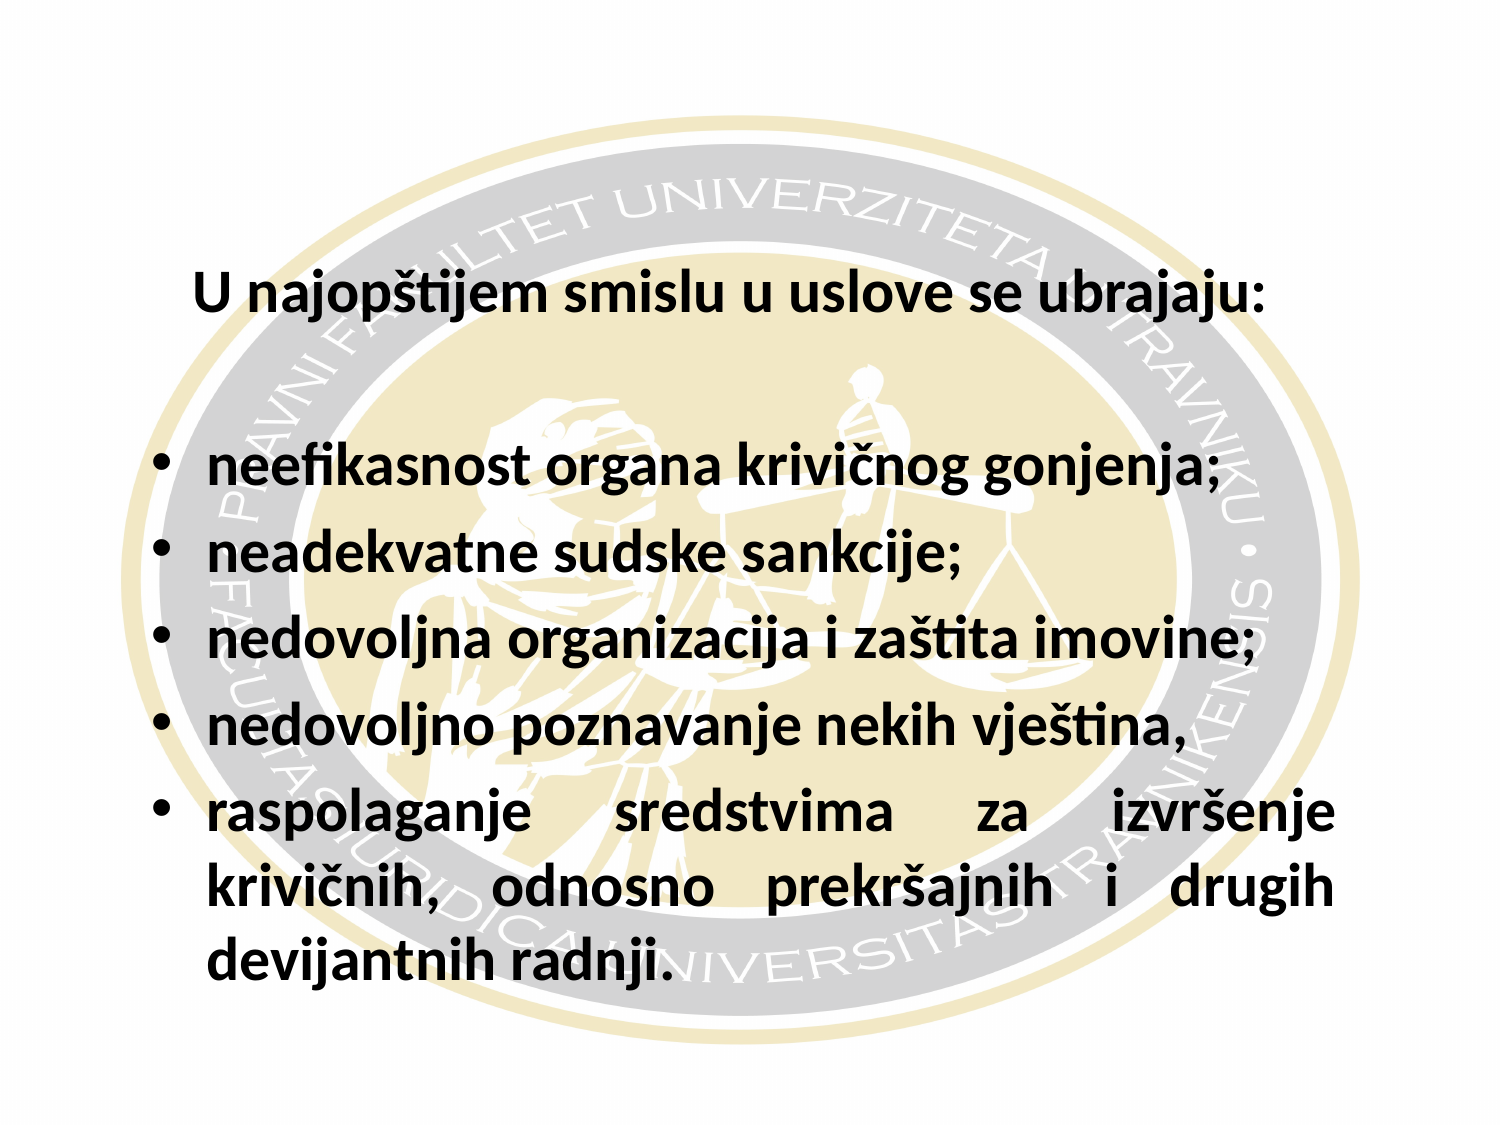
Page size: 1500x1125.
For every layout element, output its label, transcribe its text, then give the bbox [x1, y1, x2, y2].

list U najopštijem smislu u uslove se ubrajaju: neefikasnost organa krivičnog gonjenja; neadekvatne sudske sankcije; nedovoljna organizacija i zaštita imovine; nedovoljno poznavanje nekih vještina, raspolaganje sredstvima za izvršenje krivičnih, odnosno prekršajnih i drugih devijantnih radnji. [135, 243, 1353, 1005]
